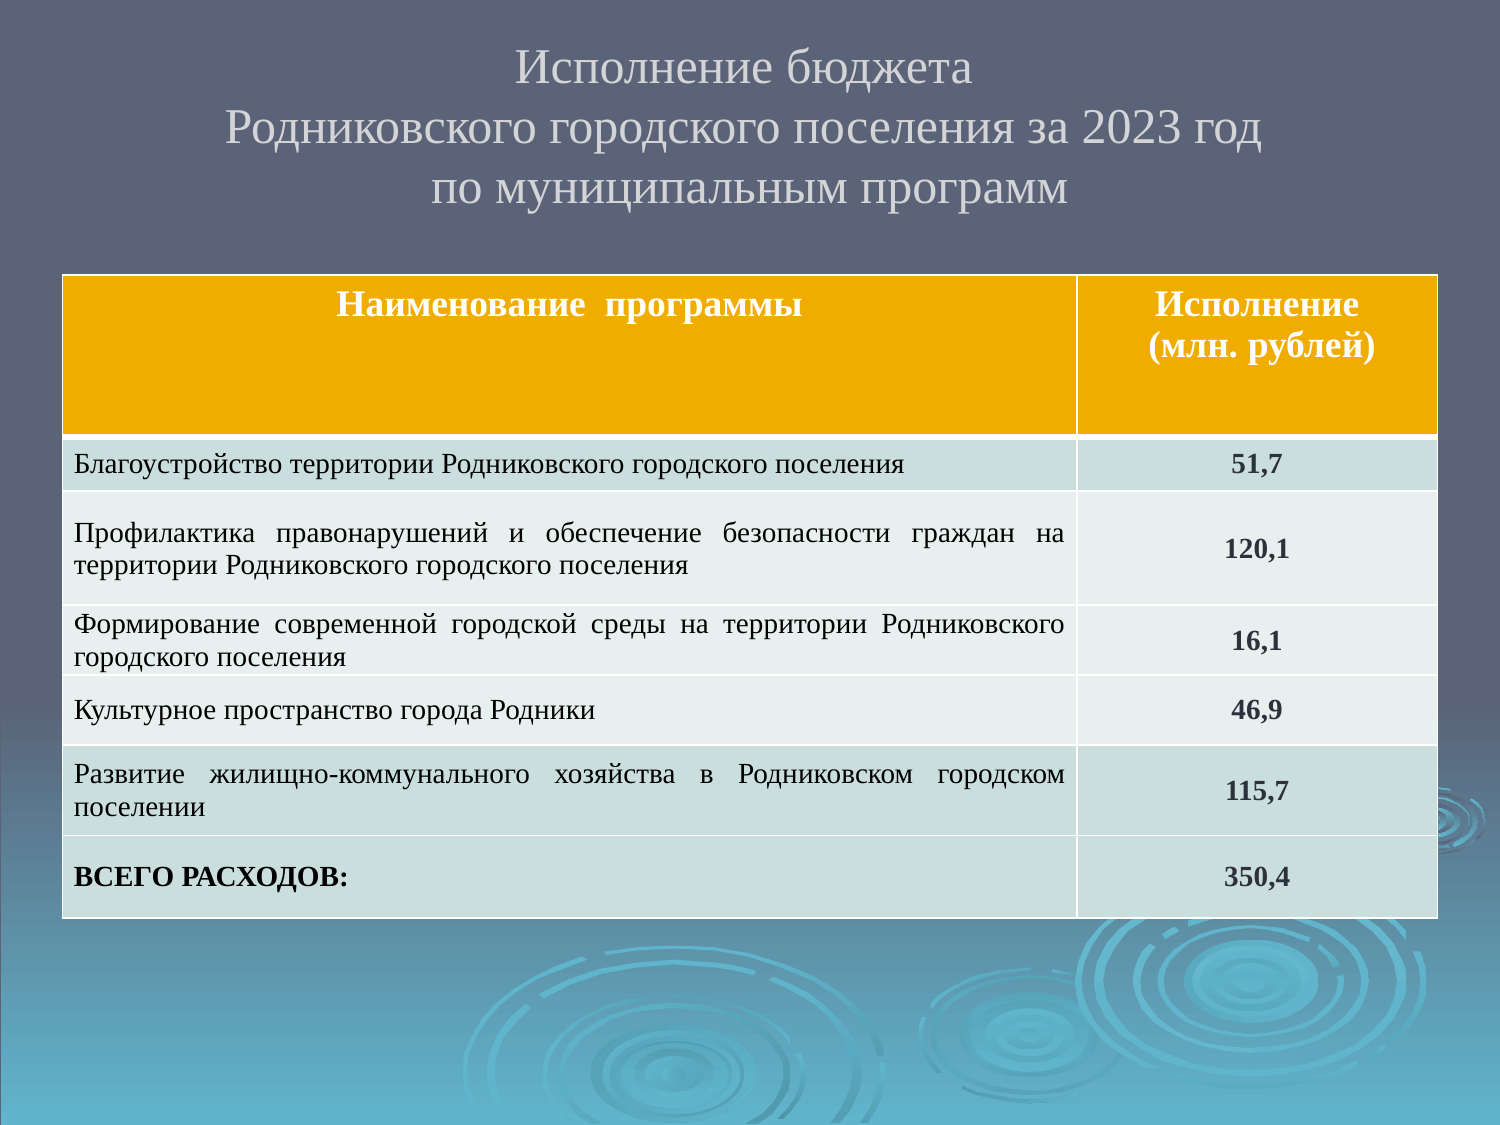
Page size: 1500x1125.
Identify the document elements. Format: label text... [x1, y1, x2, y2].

table_cell 16,1 [1078, 606, 1437, 674]
table_header Исполнение (млн. рублей) [1078, 276, 1437, 434]
title Исполнение бюджета Родниковского городского поселения за 2023 год по муниципальным программ [74, 0, 1426, 188]
table_header Наименование программы [63, 276, 1076, 434]
table_cell ВСЕГО РАСХОДОВ: [63, 836, 1076, 917]
table_cell 120,1 [1078, 492, 1437, 604]
table_cell Профилактика правонарушений и обеспечение безопасности граждан на территории Родниковского городского поселения [63, 492, 1076, 604]
table_cell Развитие жилищно-коммунального хозяйства в Родниковском городском поселении [63, 746, 1076, 835]
table_cell 46,9 [1078, 676, 1437, 744]
table_cell 51,7 [1078, 440, 1437, 490]
table_cell Формирование современной городской среды на территории Родниковского городского поселения [63, 606, 1076, 674]
table_cell 350,4 [1078, 836, 1437, 917]
table_cell Благоустройство территории Родниковского городского поселения [63, 440, 1076, 490]
table_cell 115,7 [1078, 746, 1437, 835]
table_cell Культурное пространство города Родники [63, 676, 1076, 744]
